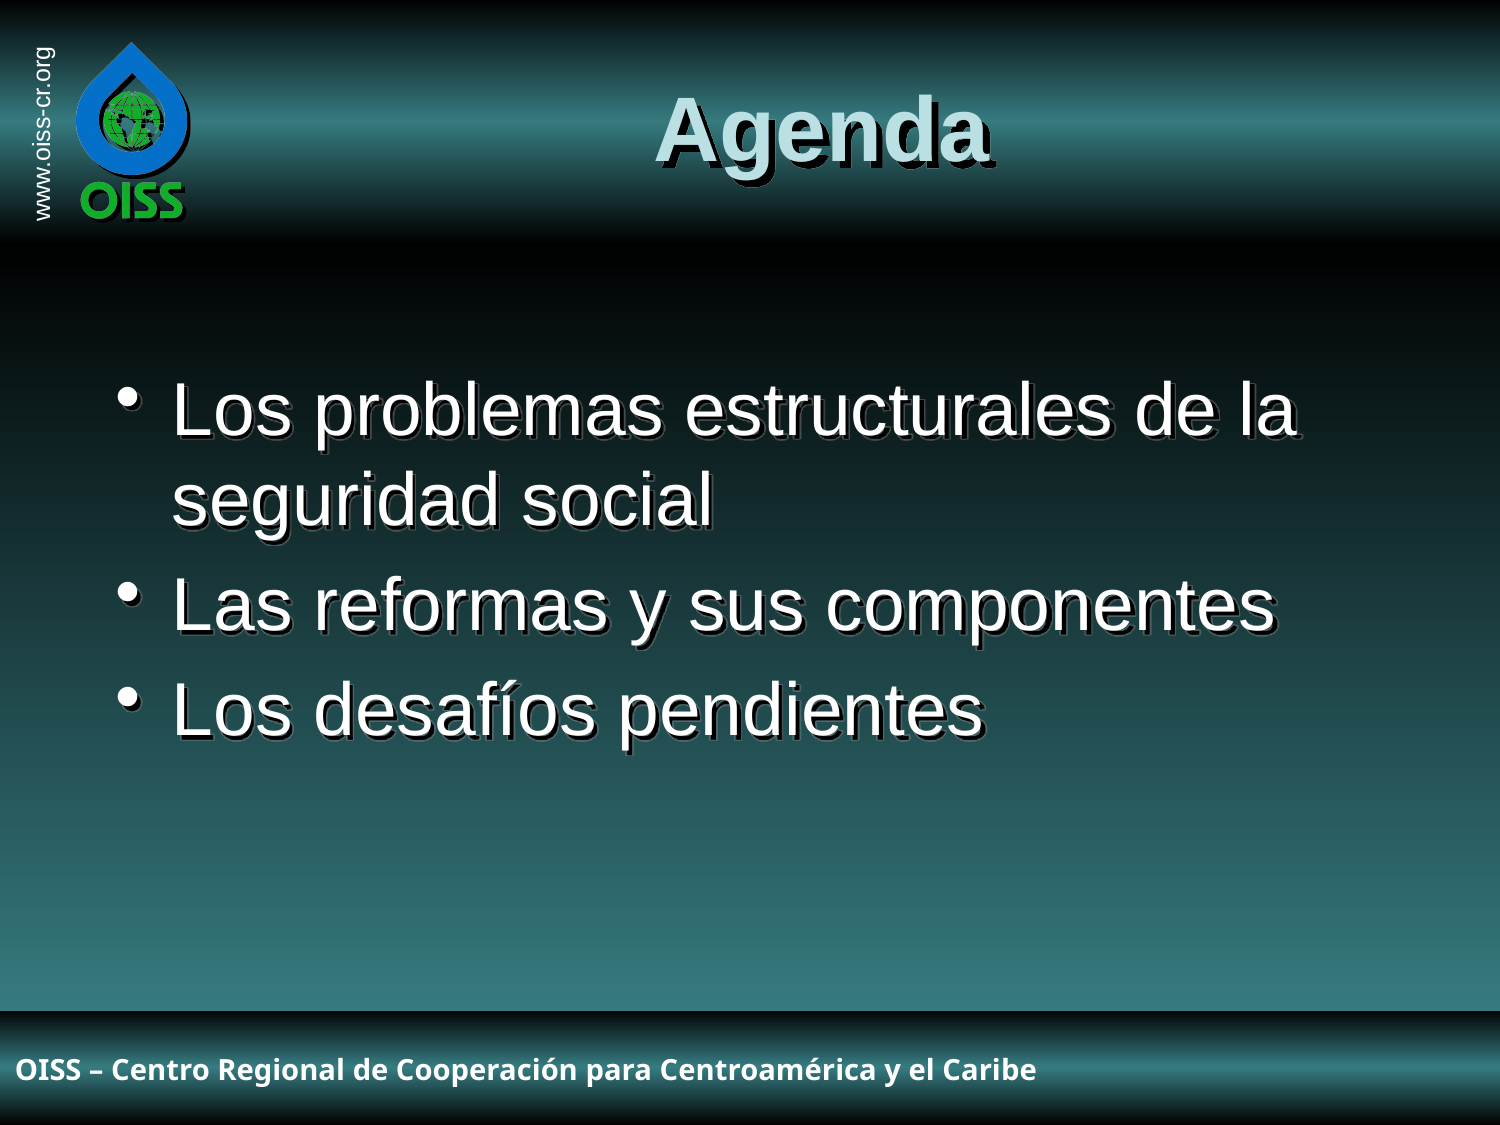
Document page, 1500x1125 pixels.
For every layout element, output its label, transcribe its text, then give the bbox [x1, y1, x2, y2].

picture [76, 42, 187, 221]
list Los problemas estructurales de la seguridad social Las reformas y sus componentes Los desafíos pendientes [100, 184, 1451, 928]
title Agenda [218, 30, 1426, 184]
